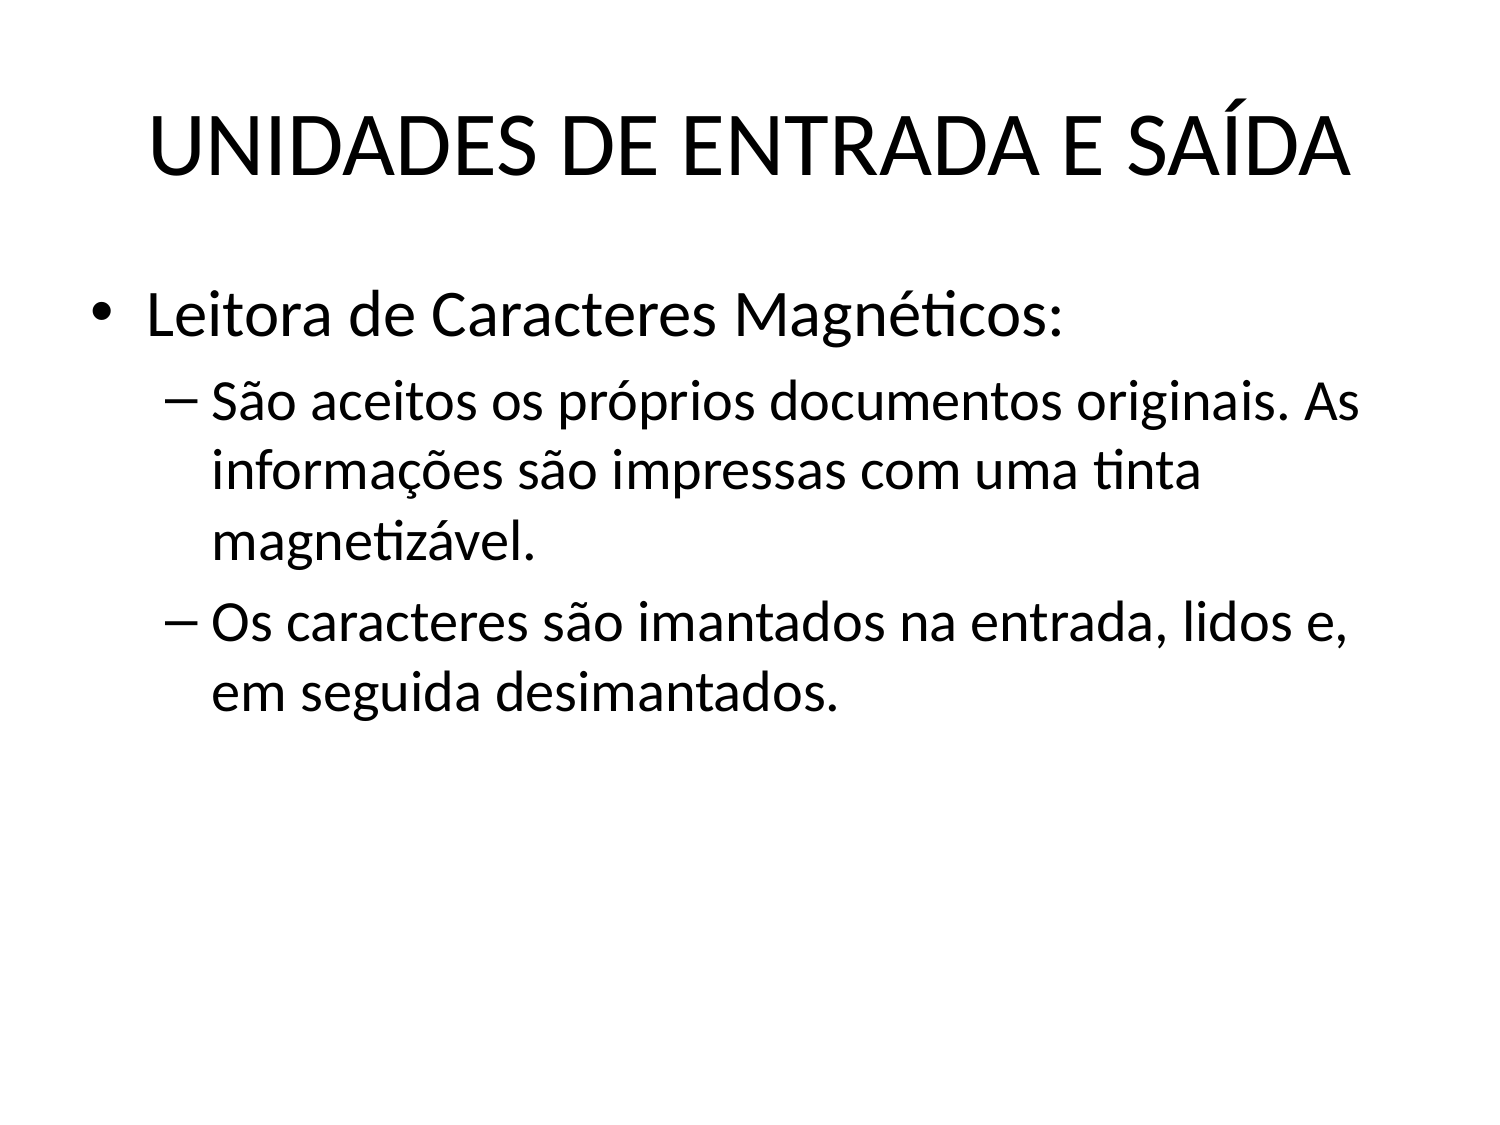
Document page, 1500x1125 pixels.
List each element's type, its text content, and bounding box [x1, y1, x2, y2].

list Leitora de Caracteres Magnéticos: São aceitos os próprios documentos originais. As informações são impressas com uma tinta magnetizável. Os caracteres são imantados na entrada, lidos e, em seguida desimantados. [75, 262, 1425, 1005]
title UNIDADES DE ENTRADA E SAÍDA [75, 45, 1425, 233]
